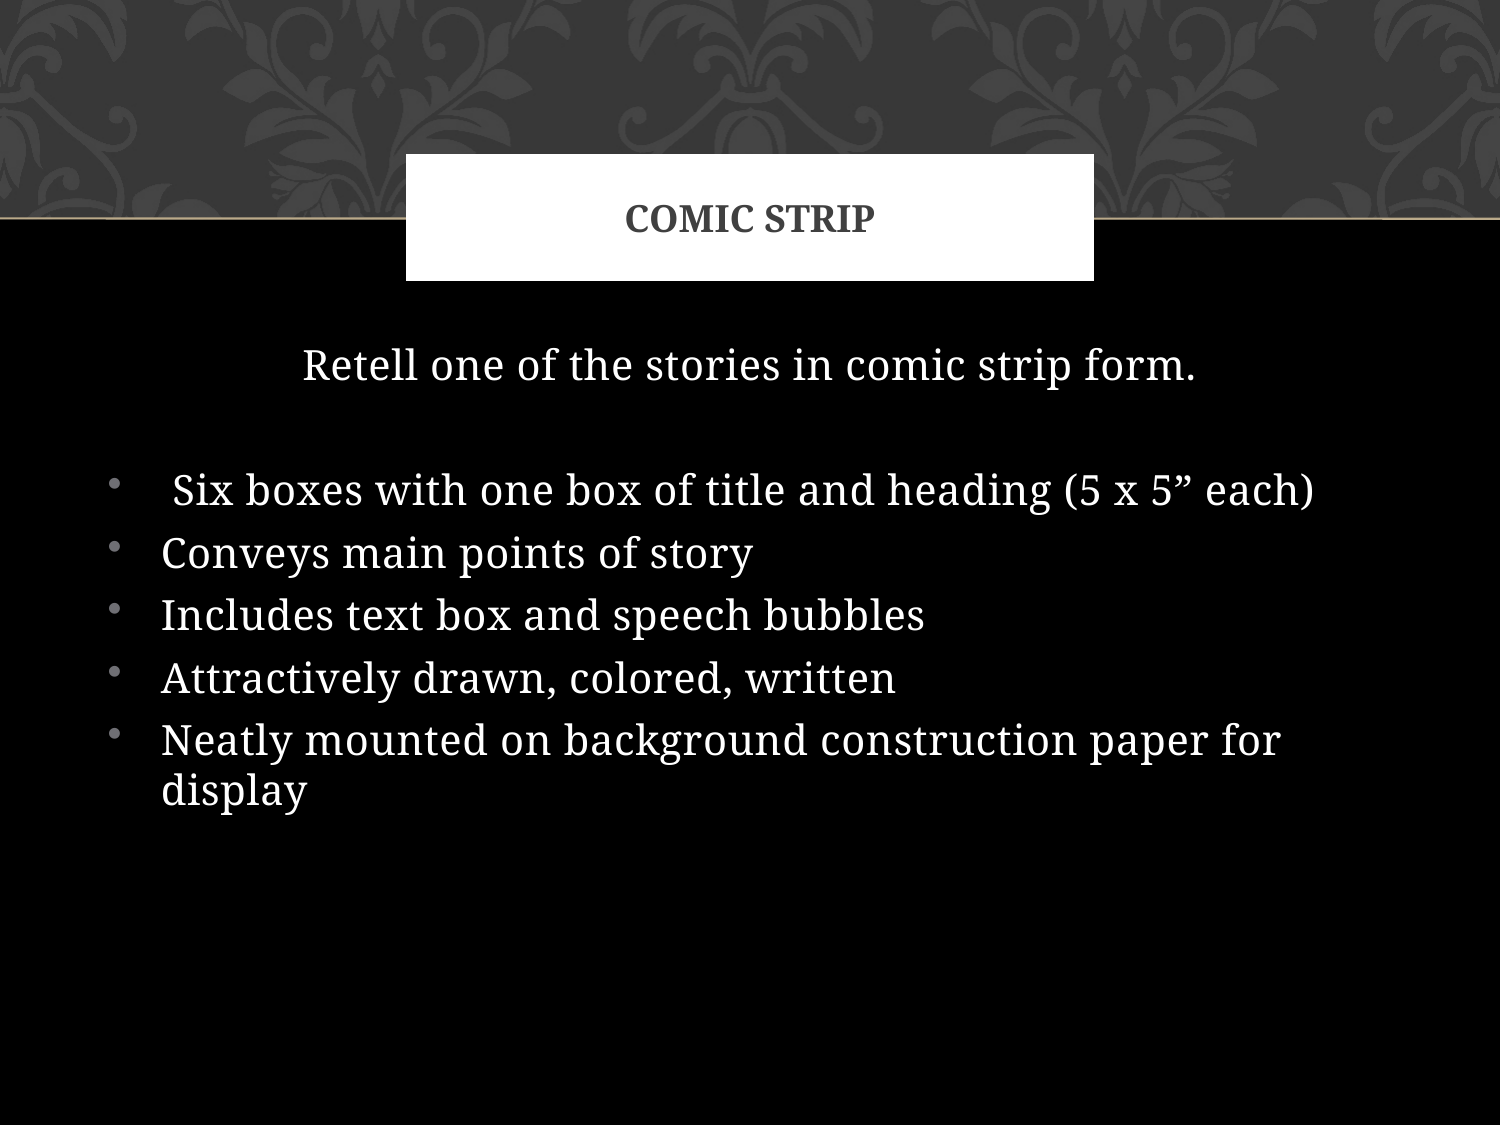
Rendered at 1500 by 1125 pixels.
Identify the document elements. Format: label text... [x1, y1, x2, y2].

list Retell one of the stories in comic strip form. Six boxes with one box of title and heading (5 x 5” each) Conveys main points of story Includes text box and speech bubbles Attractively drawn, colored, written Neatly mounted on background construction paper for display [75, 331, 1425, 1007]
title COMIC STRIP [406, 154, 1094, 281]
